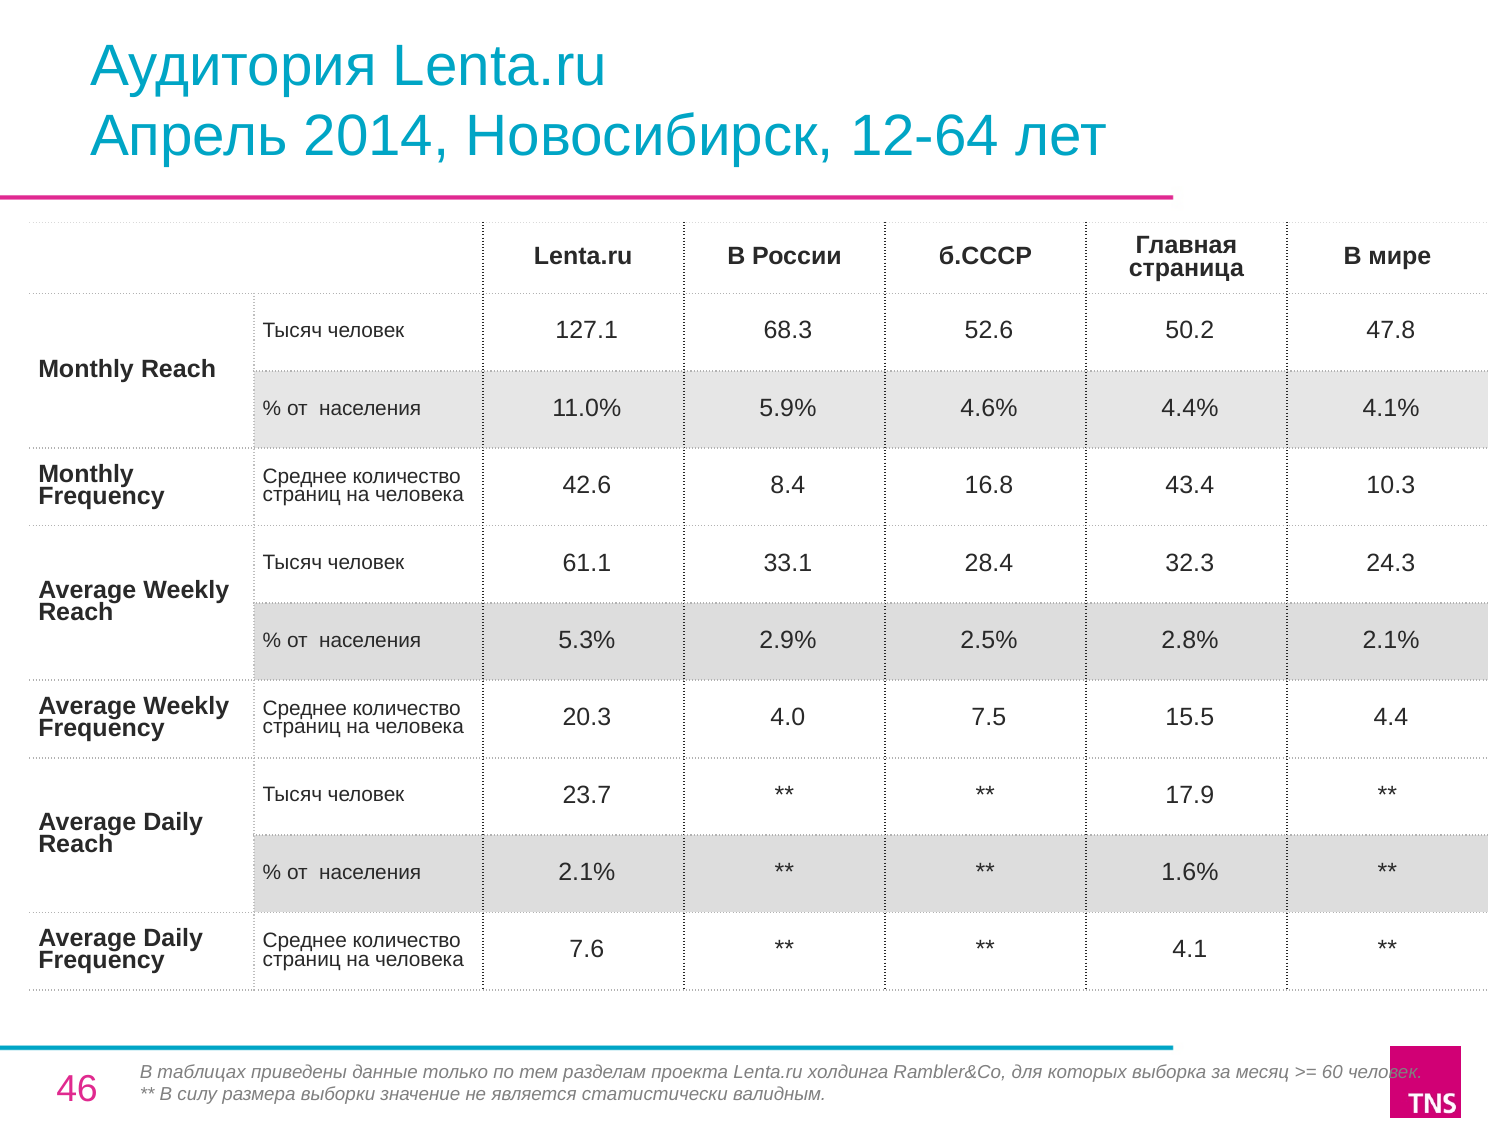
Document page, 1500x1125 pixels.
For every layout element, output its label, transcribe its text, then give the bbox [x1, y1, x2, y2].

table_header [29, 223, 483, 294]
table_cell 4.0 [684, 680, 885, 758]
table_header В России [684, 223, 885, 294]
table_cell 5.9% [684, 371, 885, 448]
table_cell 28.4 [885, 526, 1086, 603]
table_cell Среднее количество страниц на человека [254, 680, 483, 758]
table_cell 15.5 [1086, 680, 1287, 758]
table_cell Average Weekly Frequency [29, 680, 254, 758]
table_cell Тысяч человек [254, 526, 483, 603]
table_cell 61.1 [483, 526, 684, 603]
table_cell 5.3% [483, 603, 684, 680]
table_cell 33.1 [684, 526, 885, 603]
table_cell % от населения [254, 603, 483, 680]
table_cell 47.8 [1287, 294, 1488, 371]
table_cell 11.0% [483, 371, 684, 448]
title Аудитория Lenta.ru Апрель 2014, Новосибирск, 12-64 лет [74, 8, 1476, 187]
table_cell Monthly Reach [29, 294, 254, 448]
table_cell 4.4% [1086, 371, 1287, 448]
table_cell ** [684, 912, 885, 990]
table_cell Monthly Frequency [29, 448, 254, 526]
table_cell 32.3 [1086, 526, 1287, 603]
table_cell Тысяч человек [254, 294, 483, 371]
table_cell ** [684, 835, 885, 912]
table_cell Average Daily Reach [29, 758, 254, 912]
text_box В таблицах приведены данные только по тем разделам проекта Lenta.ru холдинга Rambler&Co, для которых выборка за месяц >= 60 человек. ** В силу размера выборки значение не является статистически валидным. [124, 1052, 1463, 1112]
table_cell ** [1287, 912, 1488, 990]
table_cell ** [1287, 835, 1488, 912]
table_cell 7.5 [885, 680, 1086, 758]
table_header б.СССР [885, 223, 1086, 294]
table_cell 2.1% [1287, 603, 1488, 680]
table_cell 4.6% [885, 371, 1086, 448]
table_cell ** [1287, 758, 1488, 835]
table_cell Average Daily Frequency [29, 912, 254, 990]
table_cell 8.4 [684, 448, 885, 526]
table_cell 24.3 [1287, 526, 1488, 603]
table_cell 16.8 [885, 448, 1086, 526]
table_cell ** [885, 835, 1086, 912]
table_cell 4.4 [1287, 680, 1488, 758]
table_header Lenta.ru [483, 223, 684, 294]
table_cell % от населения [254, 371, 483, 448]
table_cell 50.2 [1086, 294, 1287, 371]
table_cell 1.6% [1086, 835, 1287, 912]
table_cell 20.3 [483, 680, 684, 758]
table_cell ** [885, 758, 1086, 835]
table_cell 17.9 [1086, 758, 1287, 835]
table_cell % от населения [254, 835, 483, 912]
table_cell 42.6 [483, 448, 684, 526]
table_cell 68.3 [684, 294, 885, 371]
picture [0, 0, 1500, 1125]
table_cell 2.5% [885, 603, 1086, 680]
table_header Главная страница [1086, 223, 1287, 294]
table_cell ** [684, 758, 885, 835]
table_cell 127.1 [483, 294, 684, 371]
table_cell 7.6 [483, 912, 684, 990]
table_cell 23.7 [483, 758, 684, 835]
table_cell 2.1% [483, 835, 684, 912]
table_cell Среднее количество страниц на человека [254, 912, 483, 990]
table_cell Среднее количество страниц на человека [254, 448, 483, 526]
table_cell 10.3 [1287, 448, 1488, 526]
table_cell 2.8% [1086, 603, 1287, 680]
table_cell 43.4 [1086, 448, 1287, 526]
table_cell 2.9% [684, 603, 885, 680]
table_cell ** [885, 912, 1086, 990]
table_cell 52.6 [885, 294, 1086, 371]
table_cell Average Weekly Reach [29, 526, 254, 680]
table_cell 4.1% [1287, 371, 1488, 448]
table_header В мире [1287, 223, 1488, 294]
slide_number 46 [40, 1055, 392, 1125]
table_cell Тысяч человек [254, 758, 483, 835]
table_cell 4.1 [1086, 912, 1287, 990]
